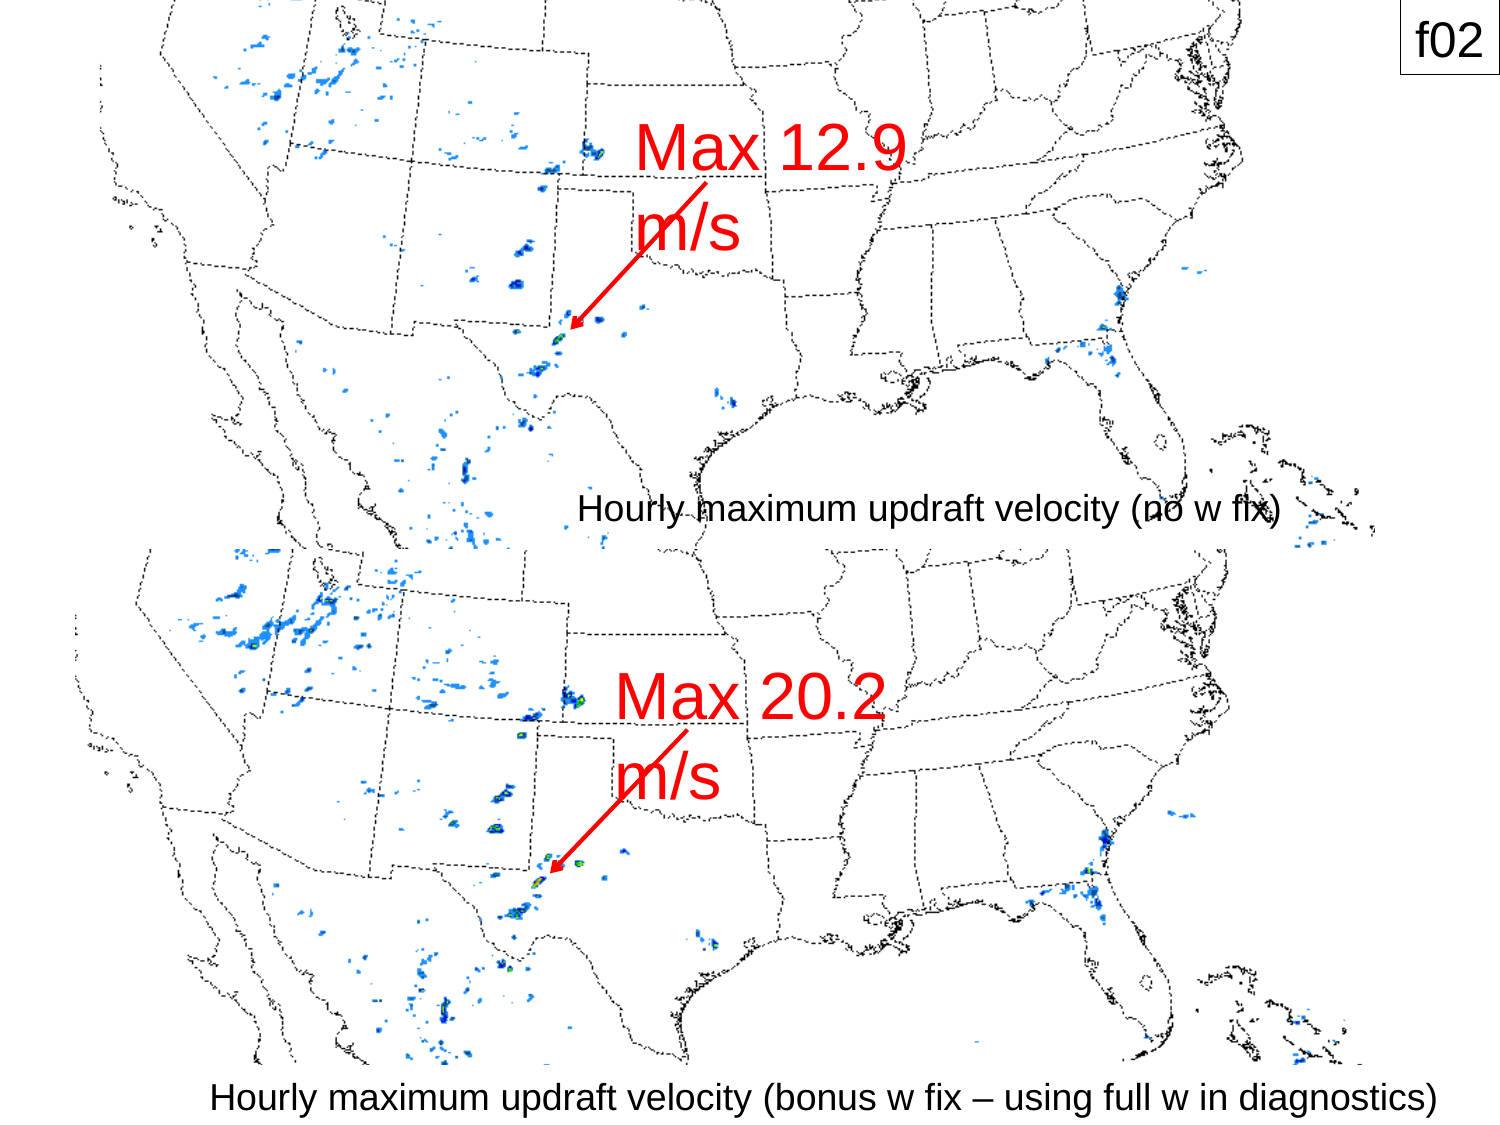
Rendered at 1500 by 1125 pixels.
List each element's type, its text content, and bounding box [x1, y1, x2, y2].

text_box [74, 549, 1462, 1125]
text_box f02 [1400, 0, 1500, 75]
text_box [99, 0, 1376, 548]
